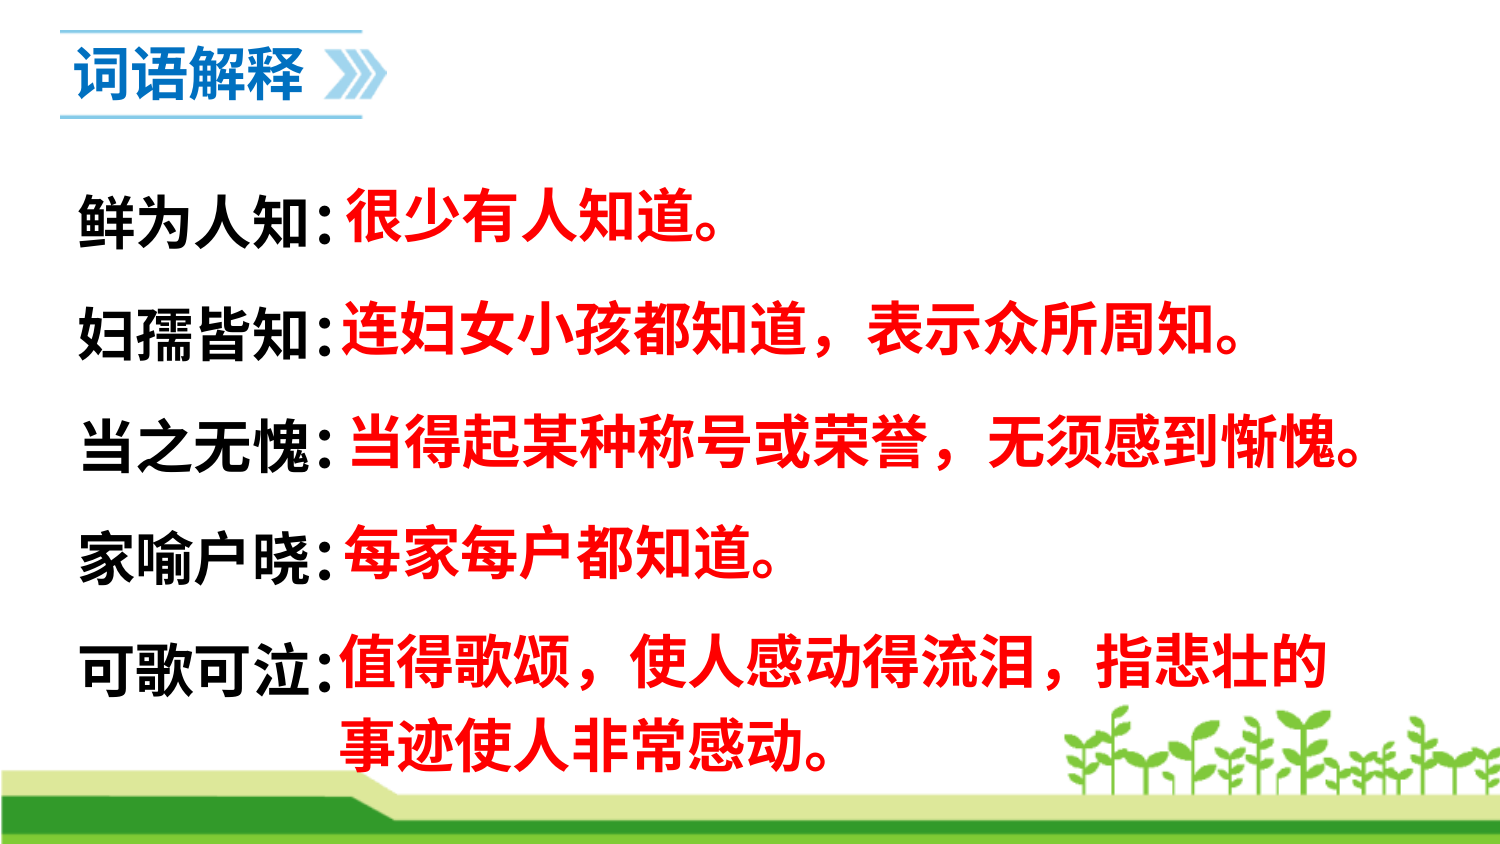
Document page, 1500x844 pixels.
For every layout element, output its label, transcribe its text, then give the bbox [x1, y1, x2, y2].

text_box 很少有人知道。 [330, 157, 769, 257]
text_box 鲜为人知： 妇孺皆知： 当之无愧： 家喻户晓： 可歌可泣： [62, 136, 384, 712]
text_box 当得起某种称号或荣誉，无须感到惭愧。 [331, 383, 1410, 483]
picture [0, 0, 1500, 844]
text_box 连妇女小孩都知道，表示众所周知。 [327, 270, 1367, 370]
text_box 值得歌颂，使人感动得流泪，指悲壮的事迹使人非常感动。 [323, 604, 1387, 787]
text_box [47, 29, 387, 119]
text_box 每家每户都知道。 [329, 494, 839, 594]
